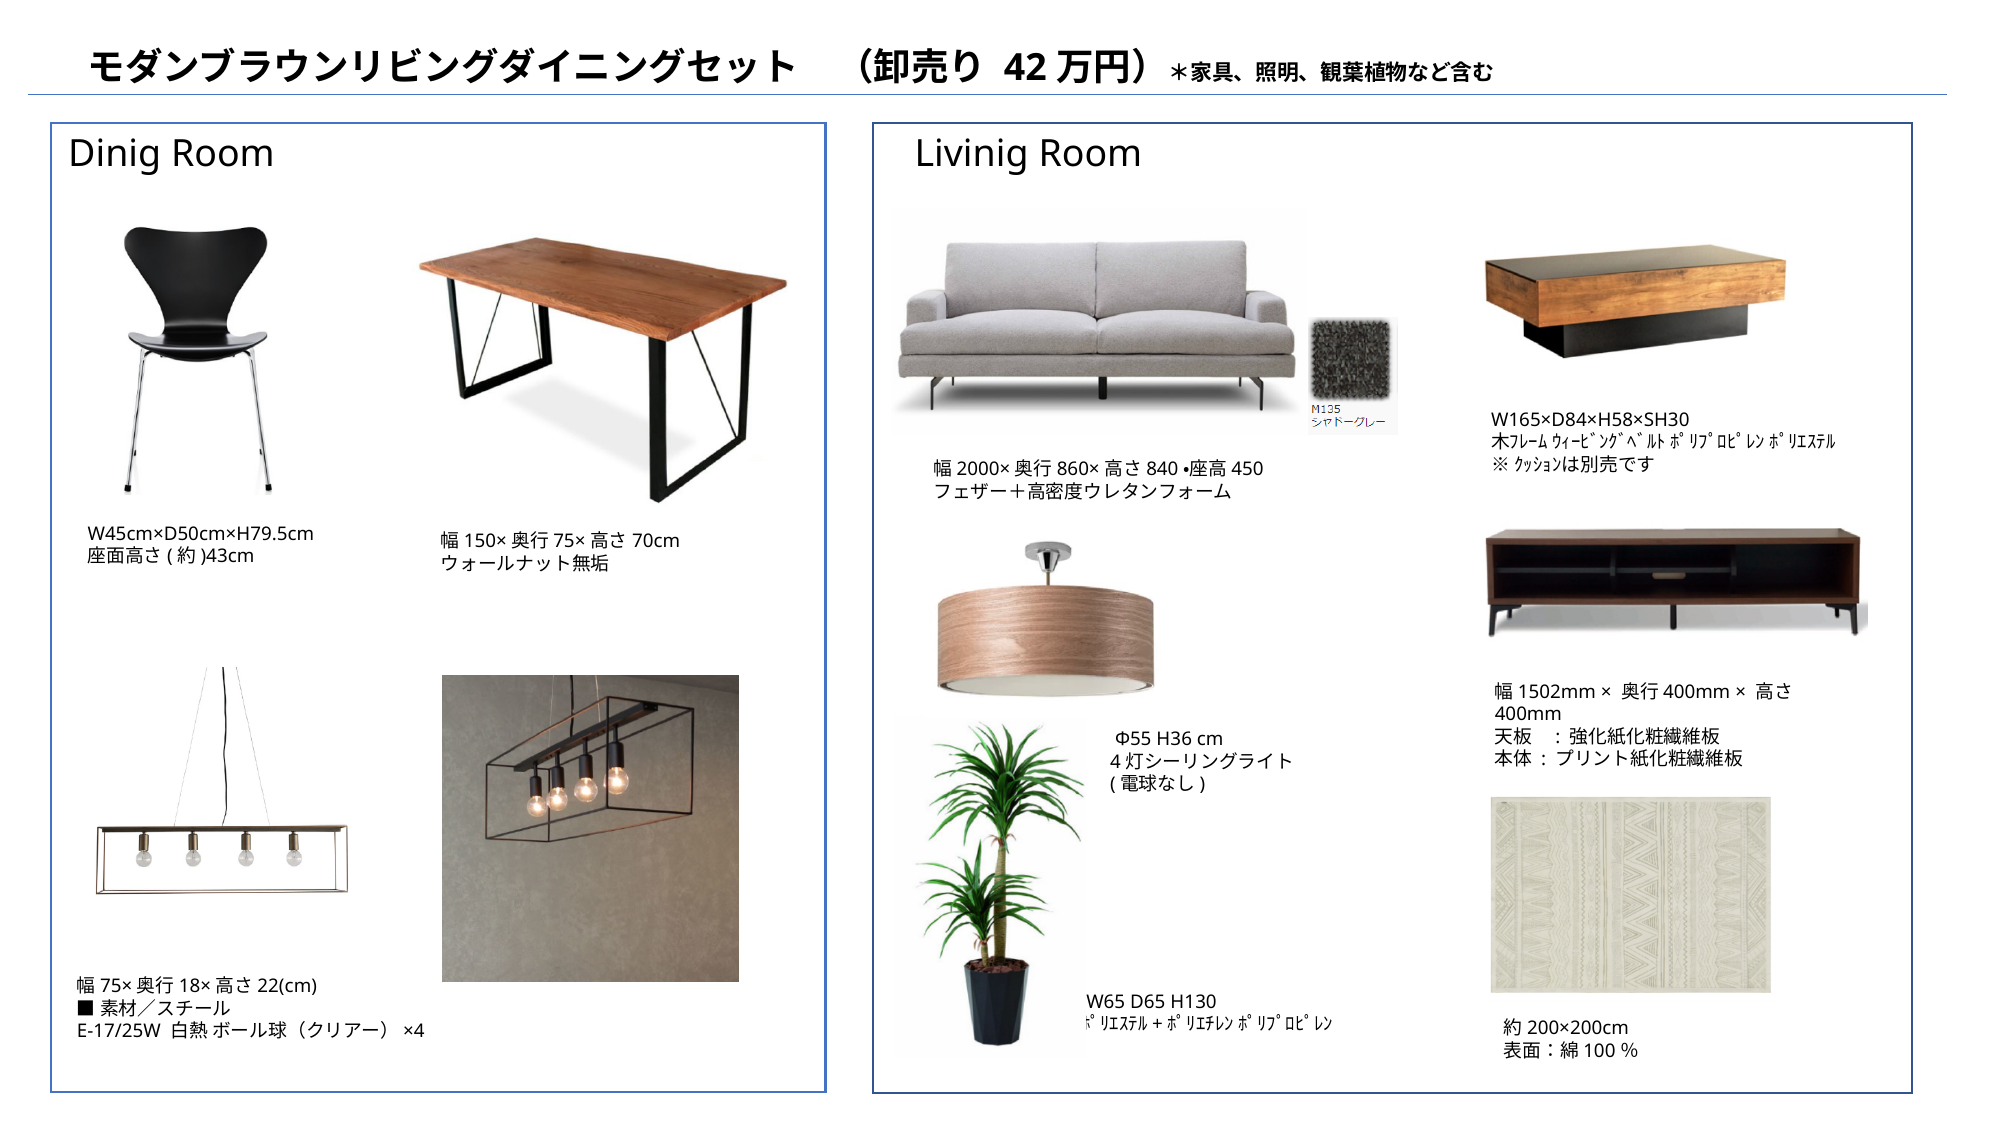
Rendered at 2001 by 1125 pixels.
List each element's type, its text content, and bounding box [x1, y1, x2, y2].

text_box モダンブラウンリビングダイニングセット （卸売り 42万円）＊家具、照明、観葉植物など含む [72, 35, 1946, 94]
text_box 幅75×奥行18×高さ22(cm) ■素材／スチール E-17/25W 白熱 ボール球（クリアー）×4 [62, 966, 502, 1050]
picture [1469, 238, 1794, 378]
picture [891, 208, 1307, 435]
picture [1468, 514, 1868, 661]
text_box Livinig Room [899, 121, 1158, 182]
picture [1308, 317, 1398, 435]
text_box W65 D65 H130 ﾎﾟﾘｴｽﾃﾙ+ﾎﾟﾘｴﾁﾚﾝ ﾎﾟﾘﾌﾟﾛﾋﾟﾚﾝ [1086, 981, 1354, 1042]
picture [103, 223, 285, 495]
text_box 幅150×奥行75×高さ70cmウォールナット無垢 [425, 521, 716, 582]
text_box [872, 122, 1913, 1094]
picture [442, 675, 739, 982]
picture [403, 227, 799, 508]
picture [895, 525, 1169, 1057]
text_box Dinig Room [53, 121, 290, 182]
text_box Ф55 H36 cm 4灯シーリングライト (電球なし) [1095, 719, 1382, 802]
text_box W45cm×D50cm×H79.5cm 座面高さ(約)43cm [72, 514, 363, 574]
text_box [50, 122, 827, 1093]
picture [62, 667, 355, 910]
picture [1489, 751, 1775, 1039]
